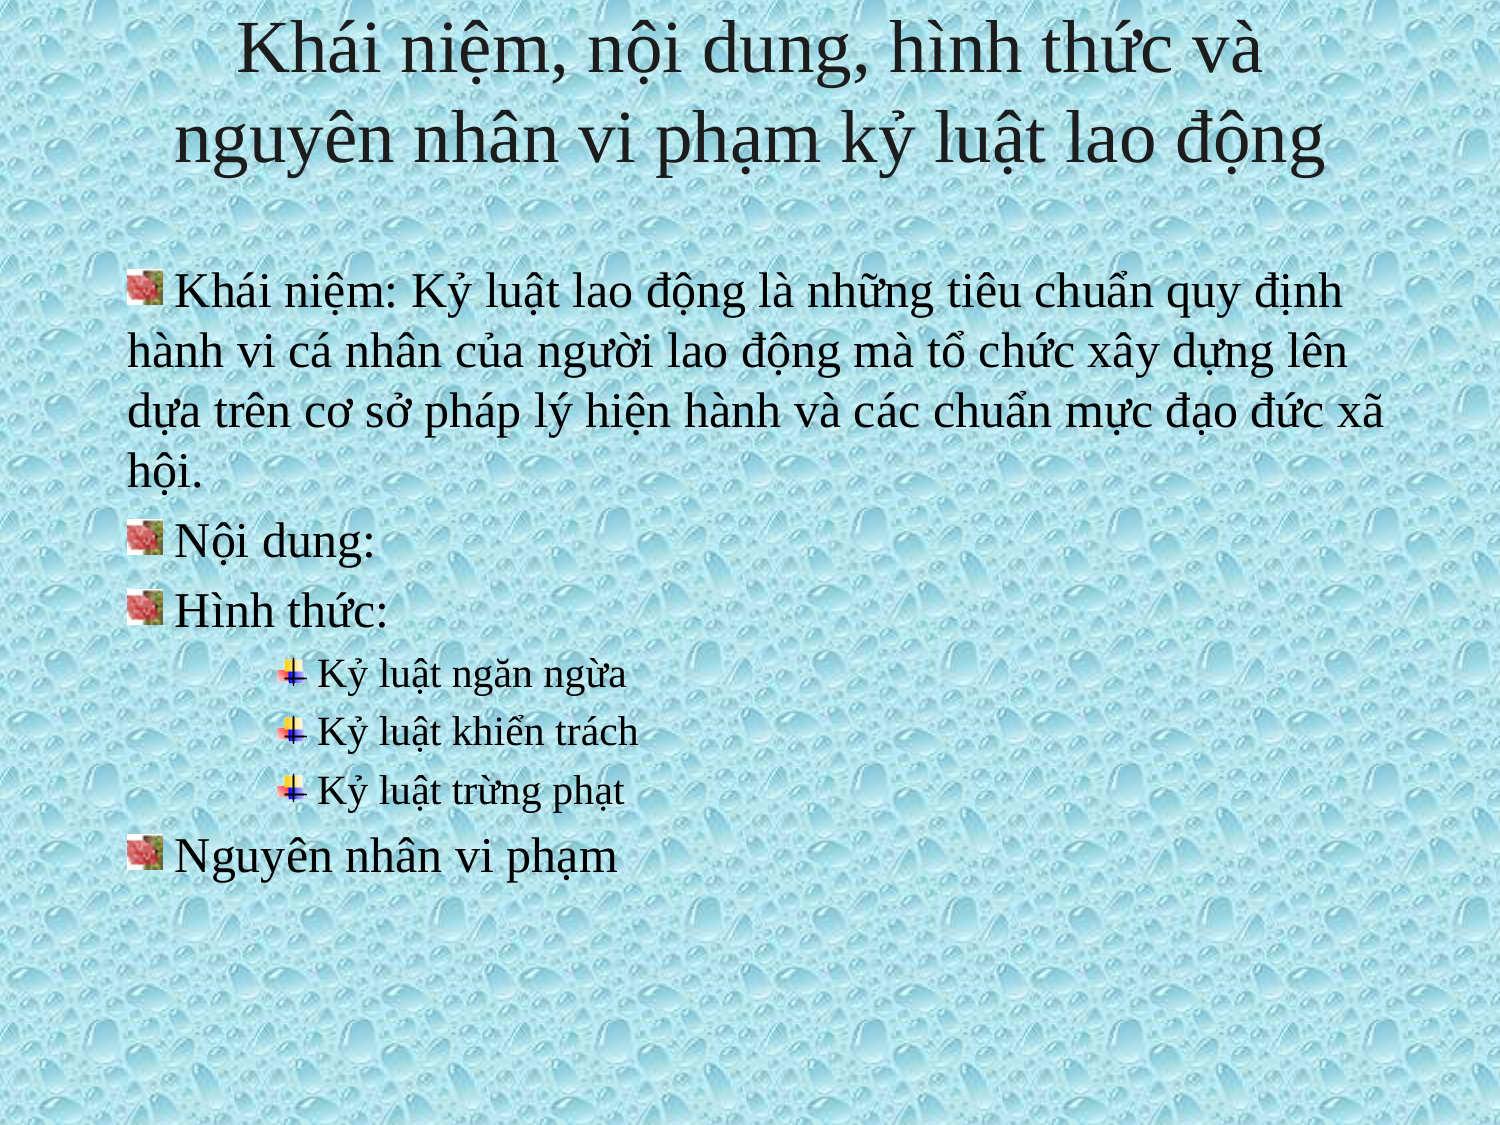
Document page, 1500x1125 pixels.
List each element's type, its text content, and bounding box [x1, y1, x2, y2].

picture [0, 0, 1500, 1125]
title Khái niệm, nội dung, hình thức và nguyên nhân vi phạm kỷ luật lao động [112, 0, 1388, 176]
subtitle Khái niệm: Kỷ luật lao động là những tiêu chuẩn quy định hành vi cá nhân của người lao động mà tổ chức xây dựng lên dựa trên cơ sở pháp lý hiện hành và các chuẩn mực đạo đức xã hội. Nội dung: Hình thức: Kỷ luật ngăn ngừa Kỷ luật khiển trách Kỷ luật trừng phạt Nguyên nhân vi phạm [112, 249, 1401, 976]
